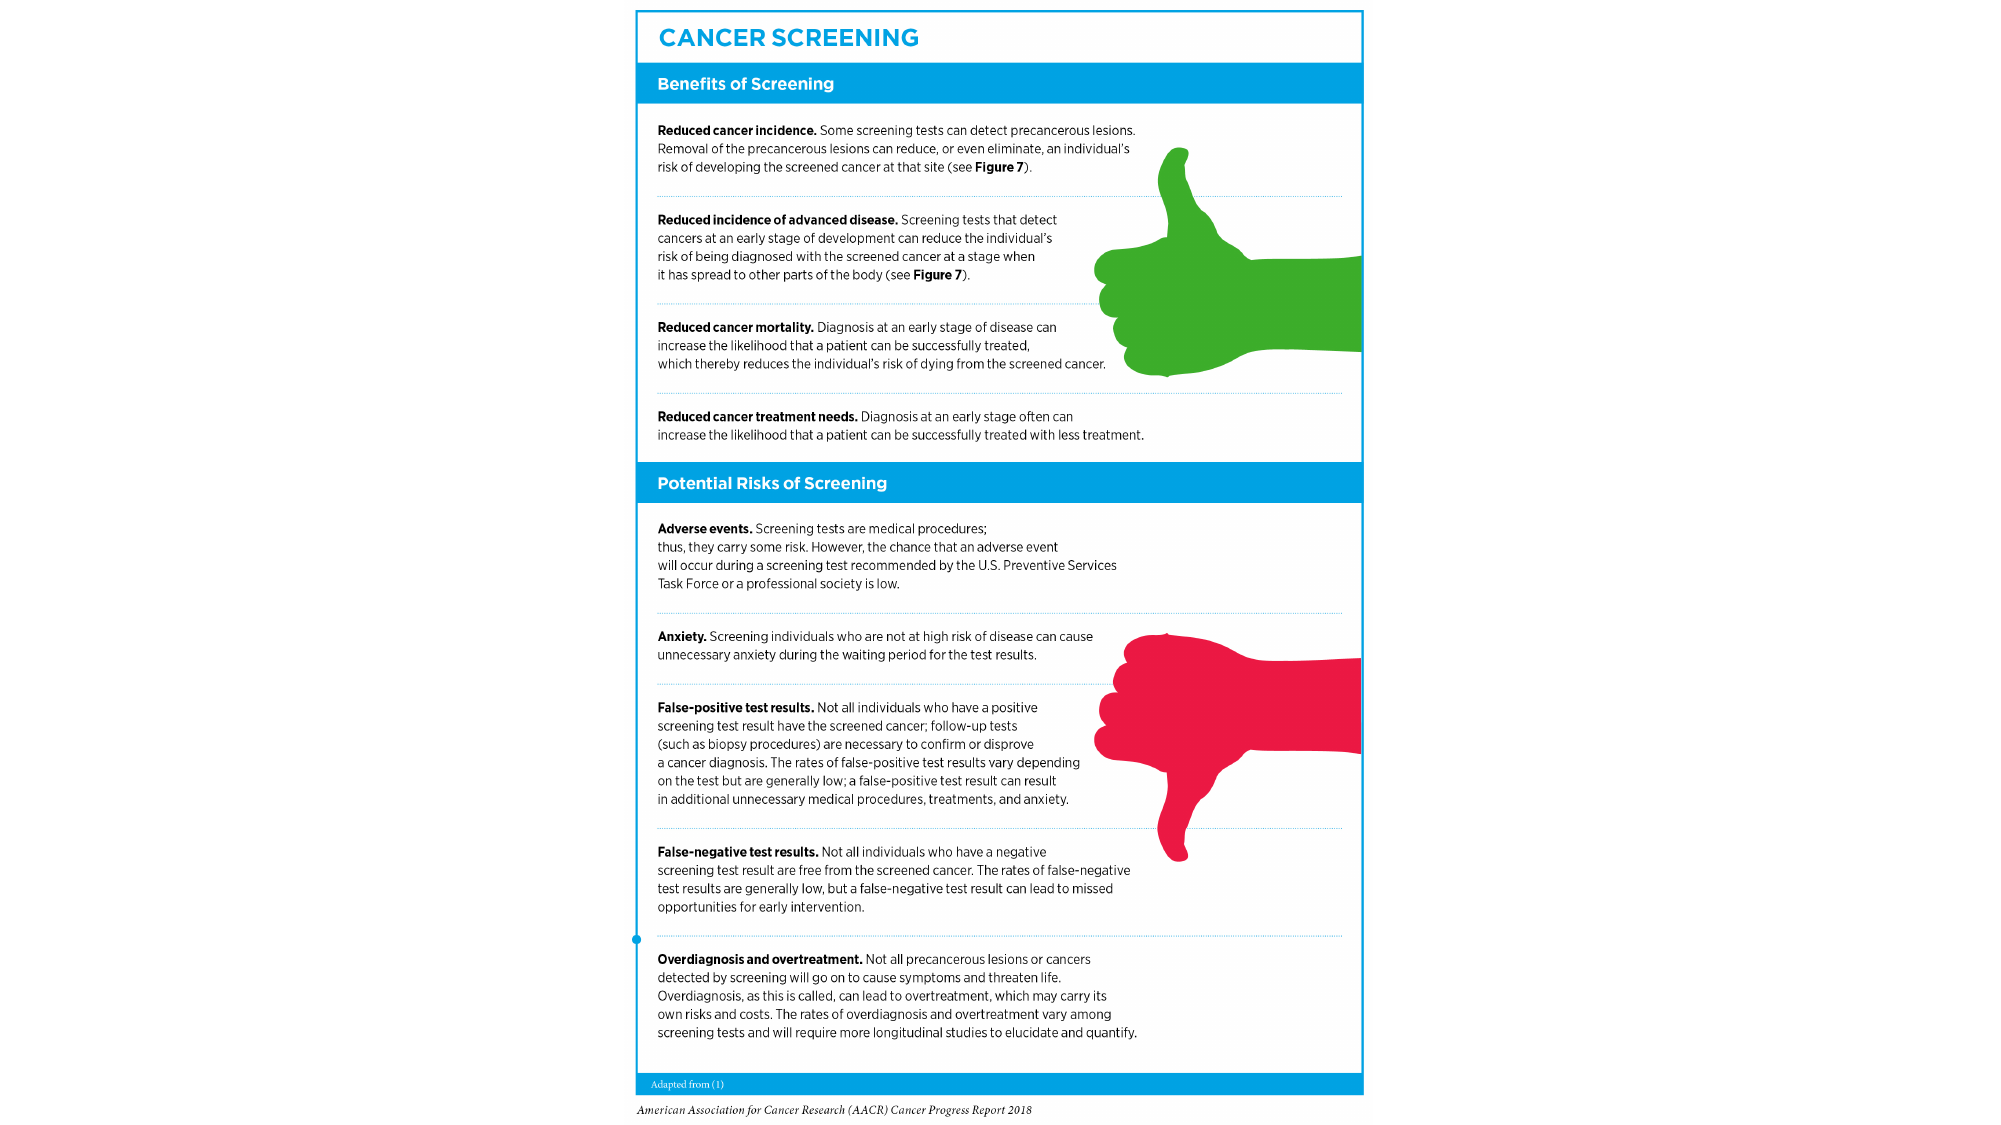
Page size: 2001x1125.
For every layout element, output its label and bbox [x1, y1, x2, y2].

picture [624, 0, 1373, 1125]
